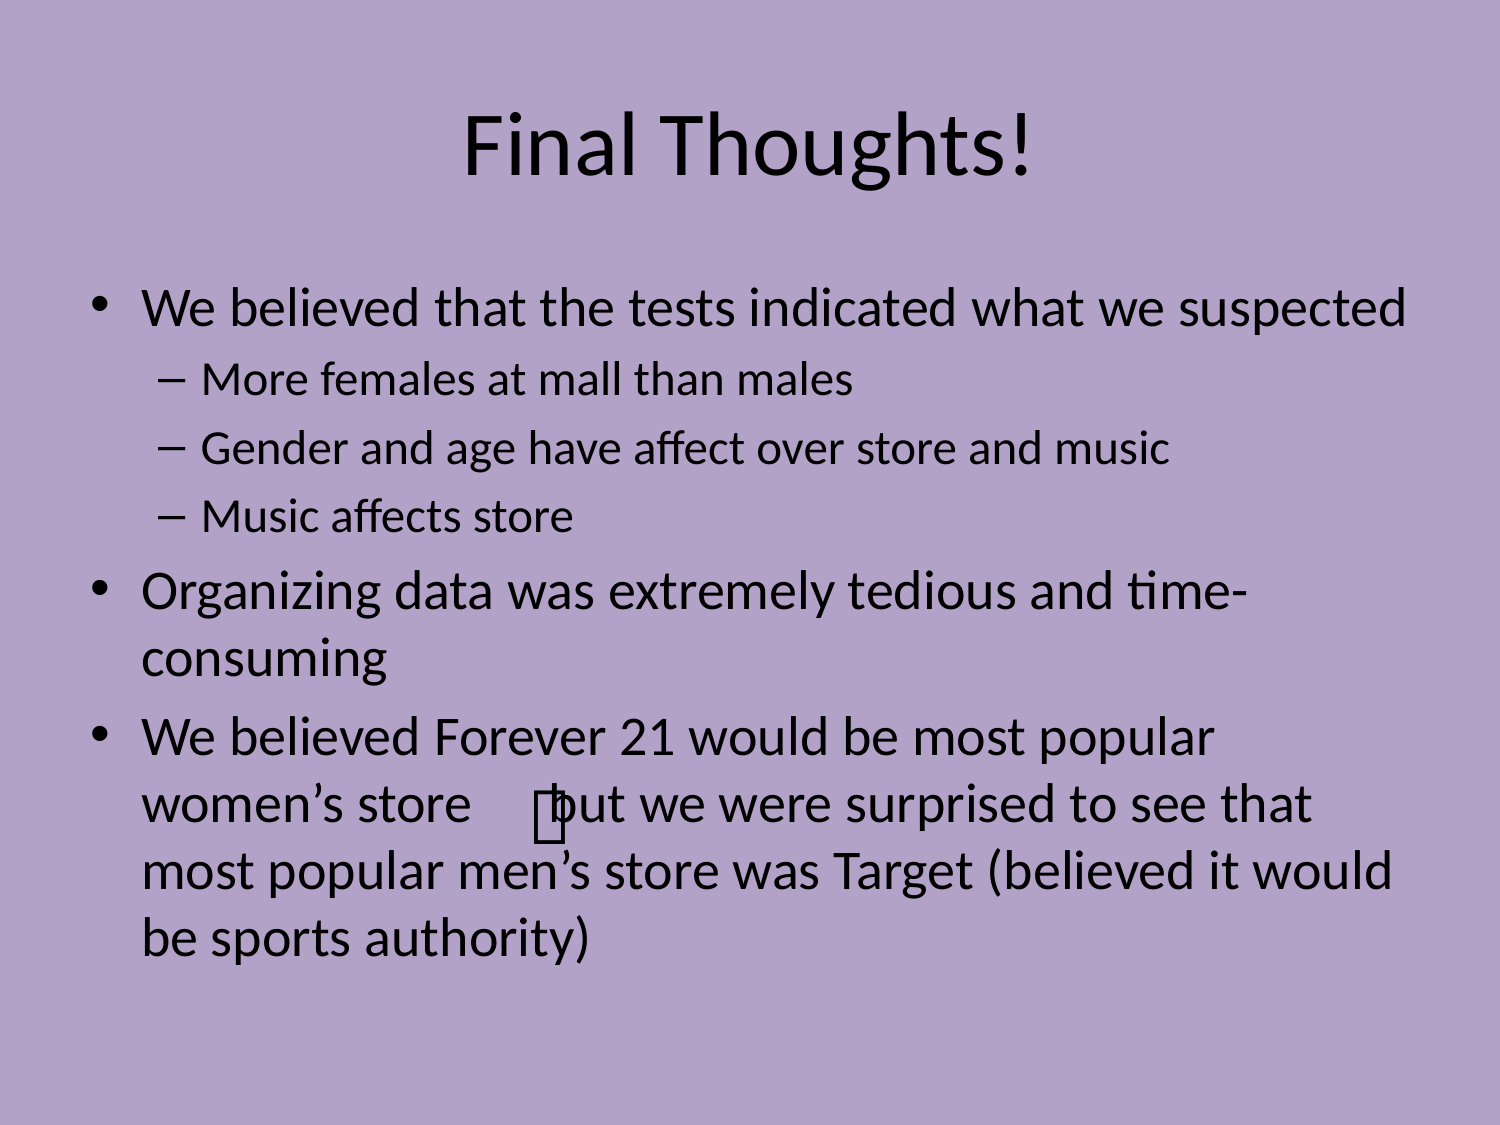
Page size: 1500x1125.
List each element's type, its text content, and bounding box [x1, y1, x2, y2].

title Final Thoughts! [75, 45, 1425, 233]
text_box  [512, 762, 588, 868]
list We believed that the tests indicated what we suspected More females at mall than males Gender and age have affect over store and music Music affects store Organizing data was extremely tedious and time-consuming We believed Forever 21 would be most popular women’s store but we were surprised to see that most popular men’s store was Target (believed it would be sports authority) [75, 262, 1425, 1005]
